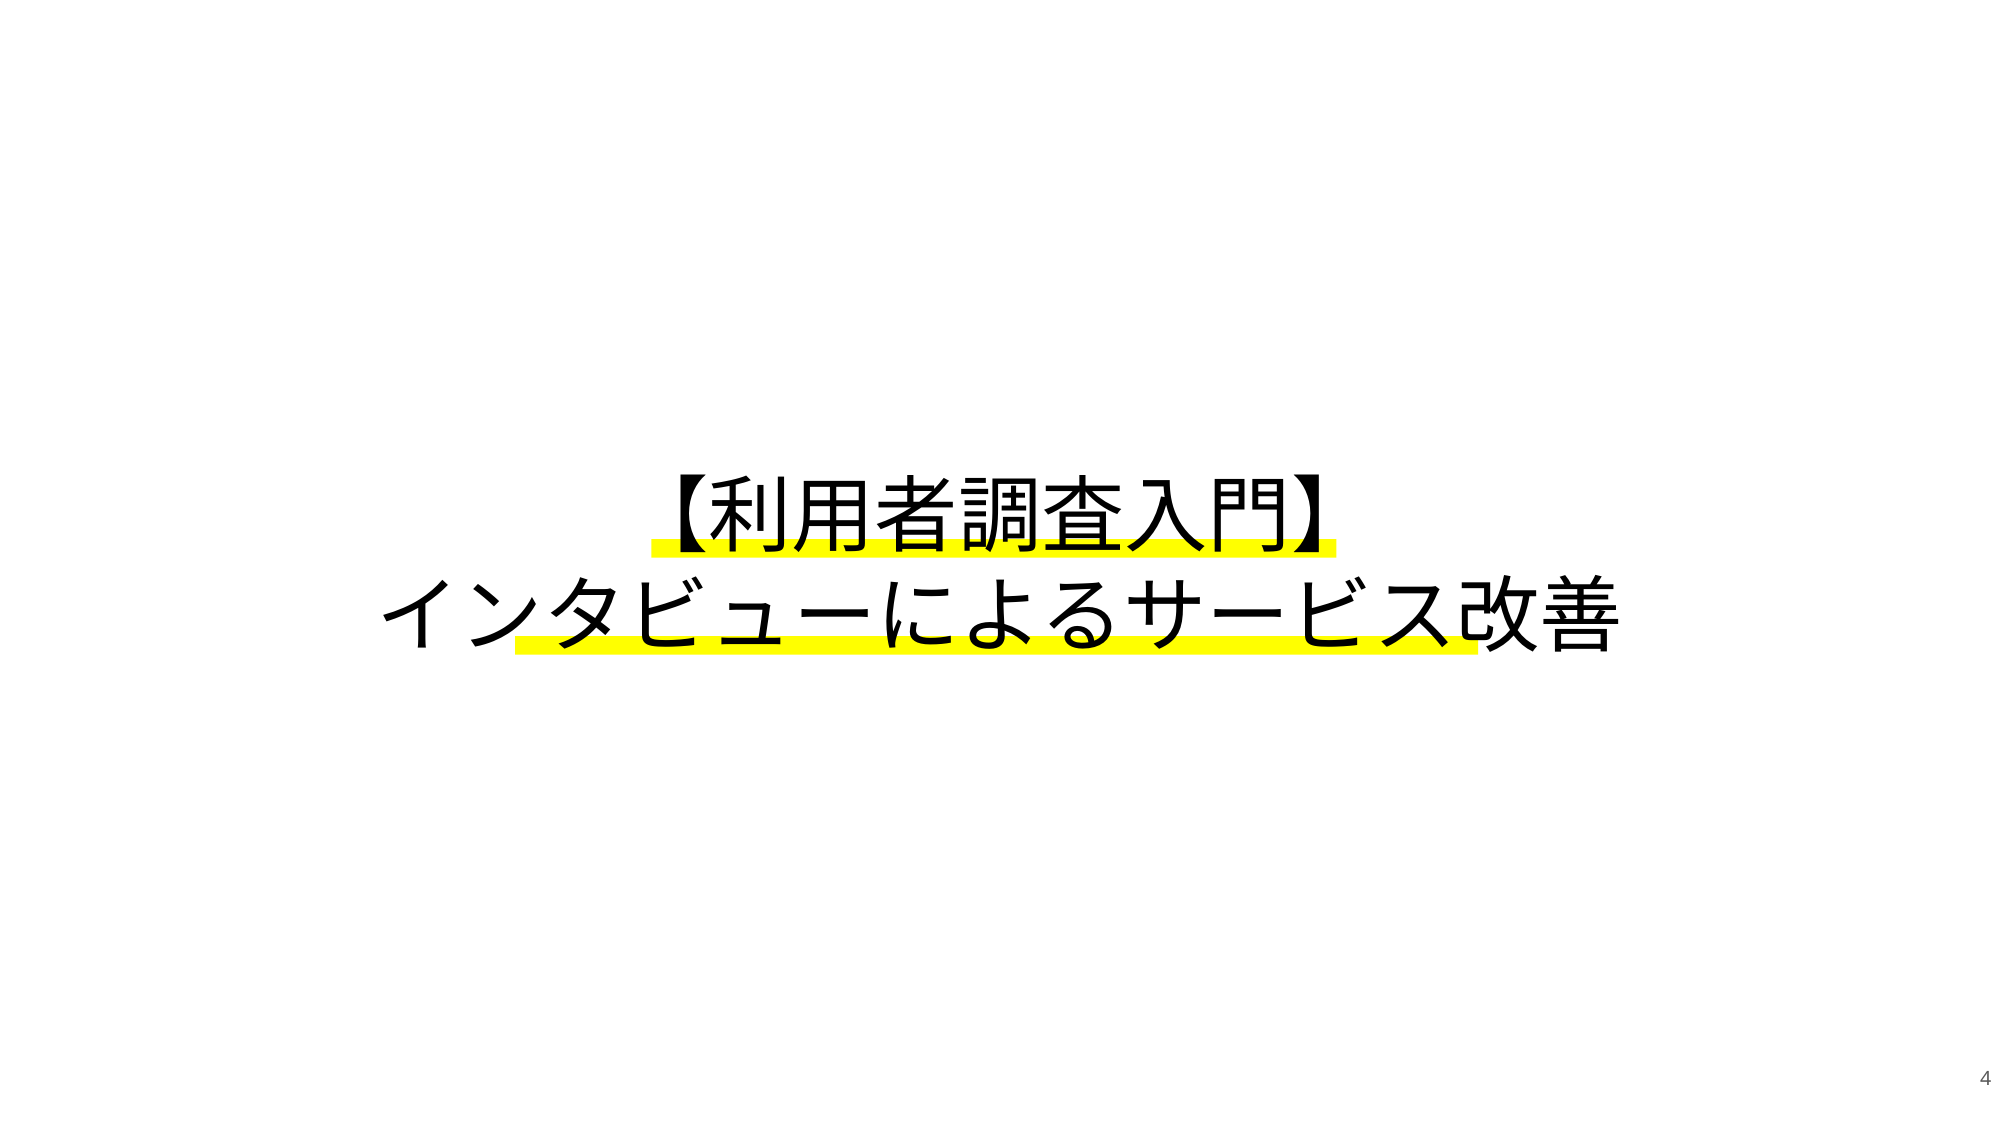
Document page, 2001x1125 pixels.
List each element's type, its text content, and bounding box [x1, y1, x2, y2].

title 【利用者調査入門】 インタビューによるサービス改善 [68, 470, 1932, 655]
slide_number 4 [1886, 1036, 2000, 1123]
